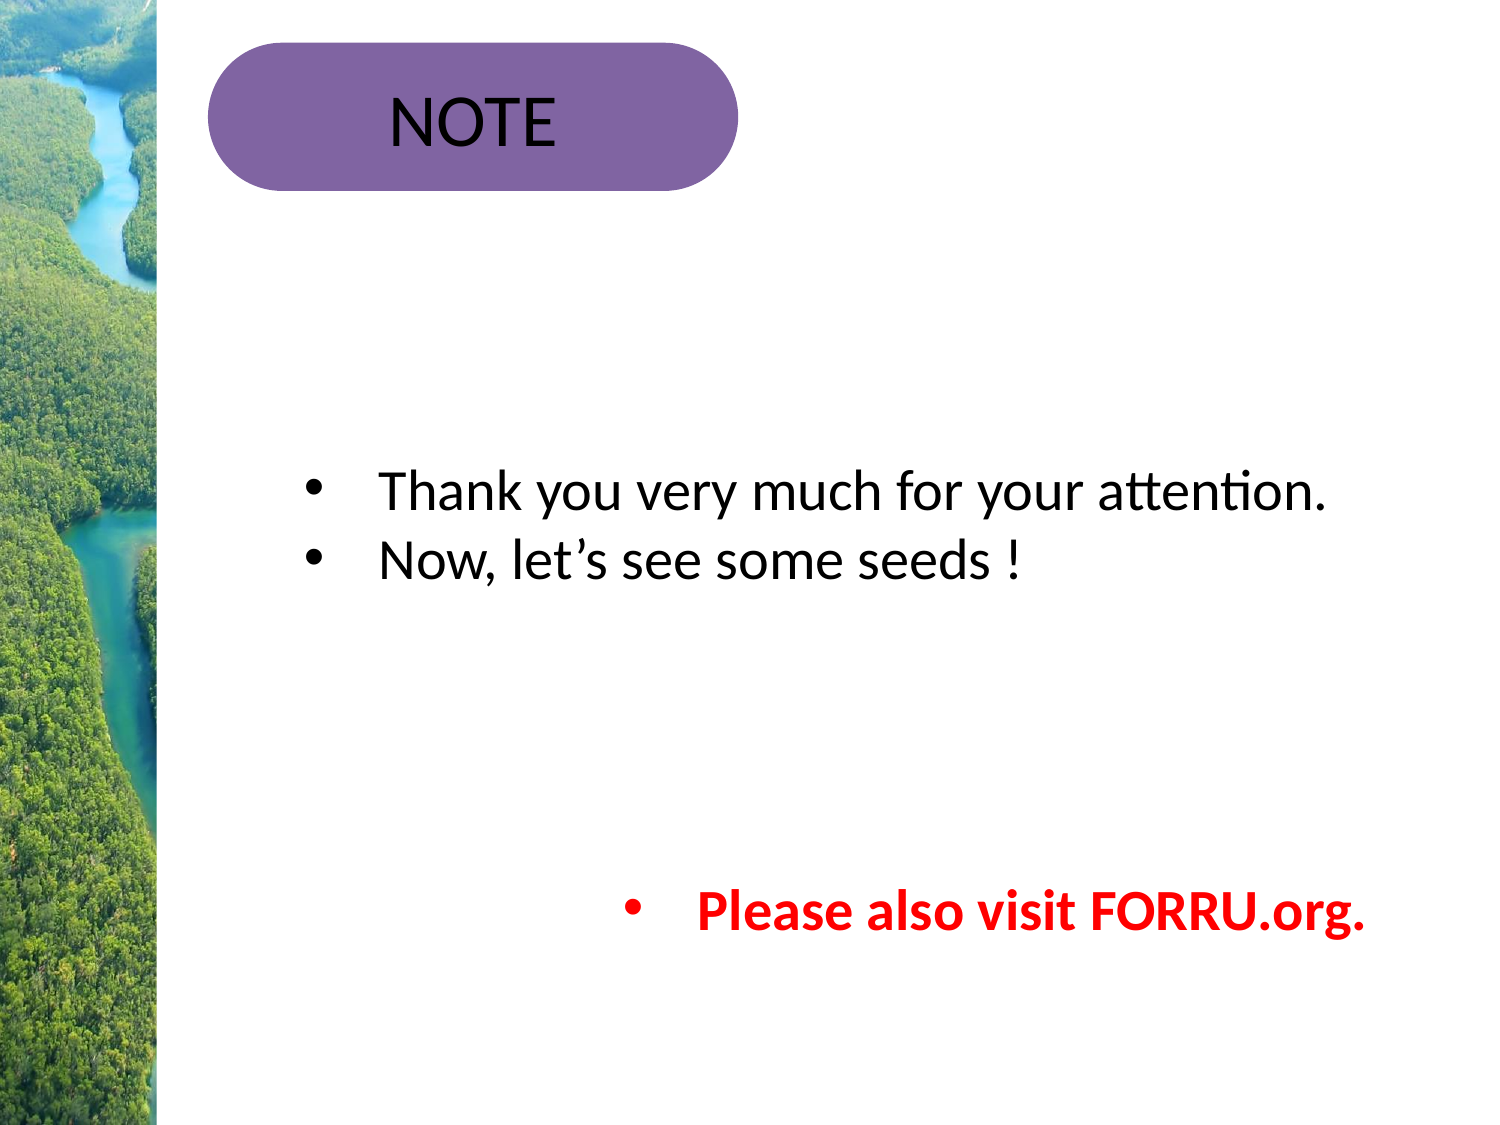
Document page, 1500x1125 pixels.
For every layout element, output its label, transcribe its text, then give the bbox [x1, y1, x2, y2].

text_box Thank you very much for your attention. Now, let’s see some seeds ! Please also visit FORRU.org. [289, 444, 1383, 949]
picture [0, 0, 157, 1125]
text_box NOTE [207, 42, 739, 191]
